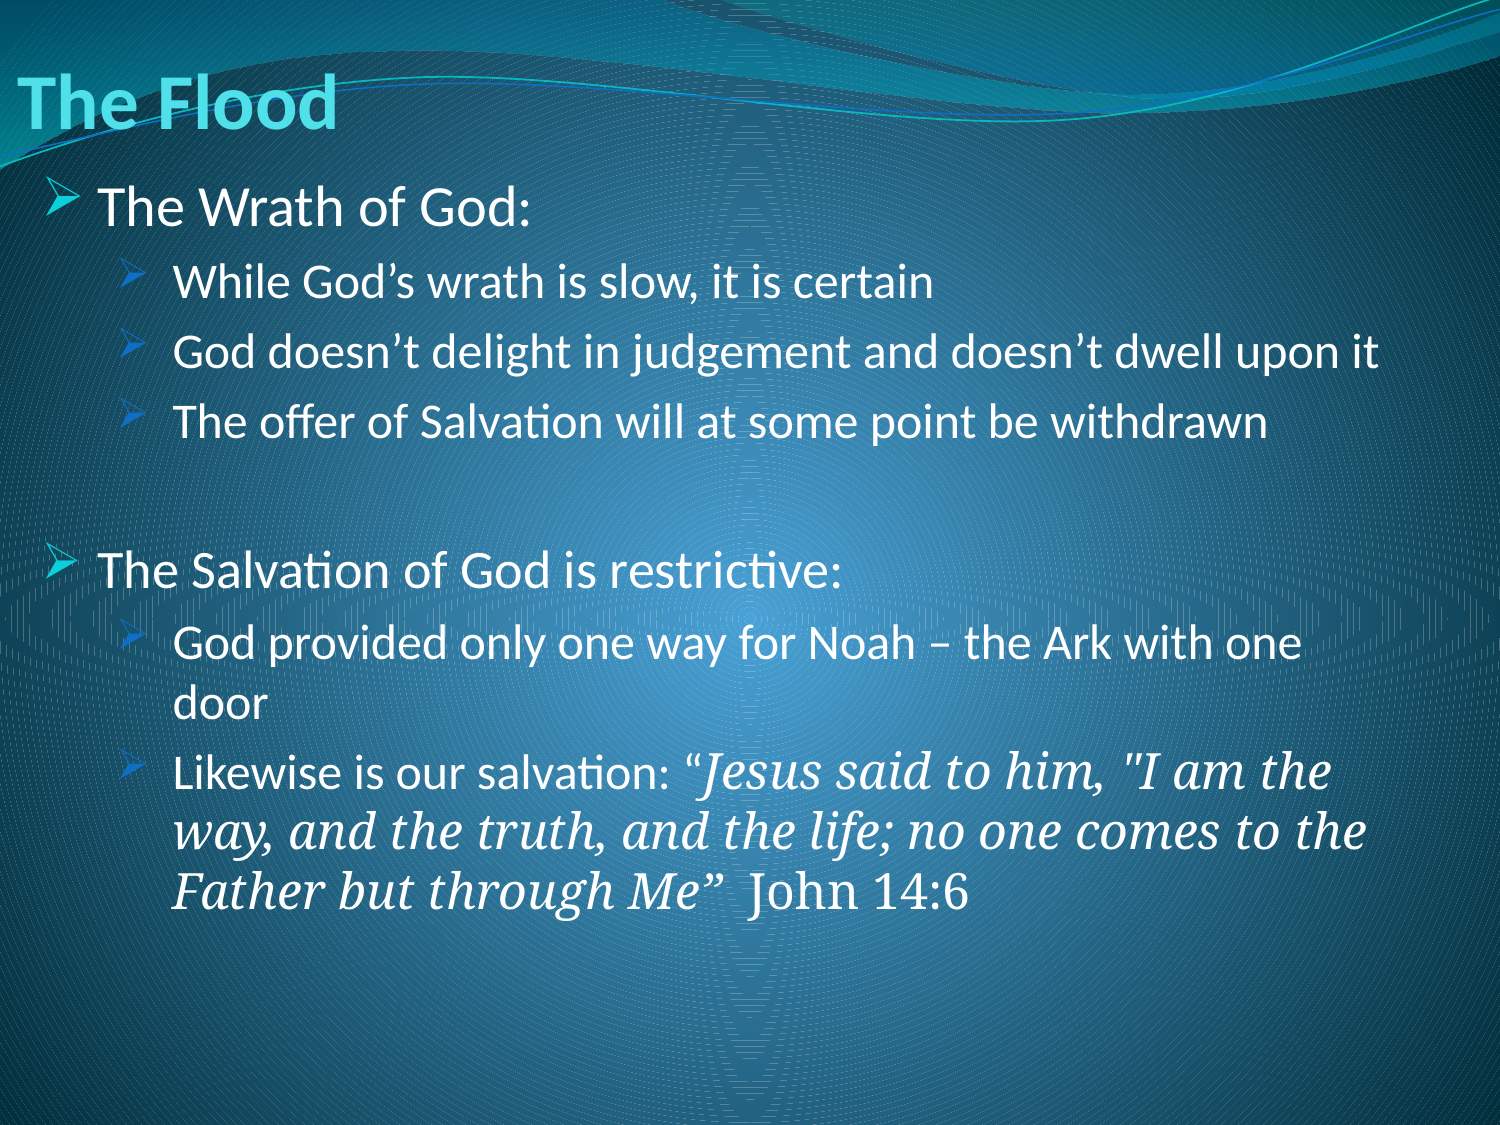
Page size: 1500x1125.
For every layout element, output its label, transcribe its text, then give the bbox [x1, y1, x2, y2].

subtitle The Wrath of God: While God’s wrath is slow, it is certain God doesn’t delight in judgement and doesn’t dwell upon it The offer of Salvation will at some point be withdrawn The Salvation of God is restrictive: God provided only one way for Noah – the Ark with one door Likewise is our salvation: “Jesus said to him, "I am the way, and the truth, and the life; no one comes to the Father but through Me” John 14:6 [41, 160, 1412, 1071]
title The Flood [17, 3, 1483, 145]
